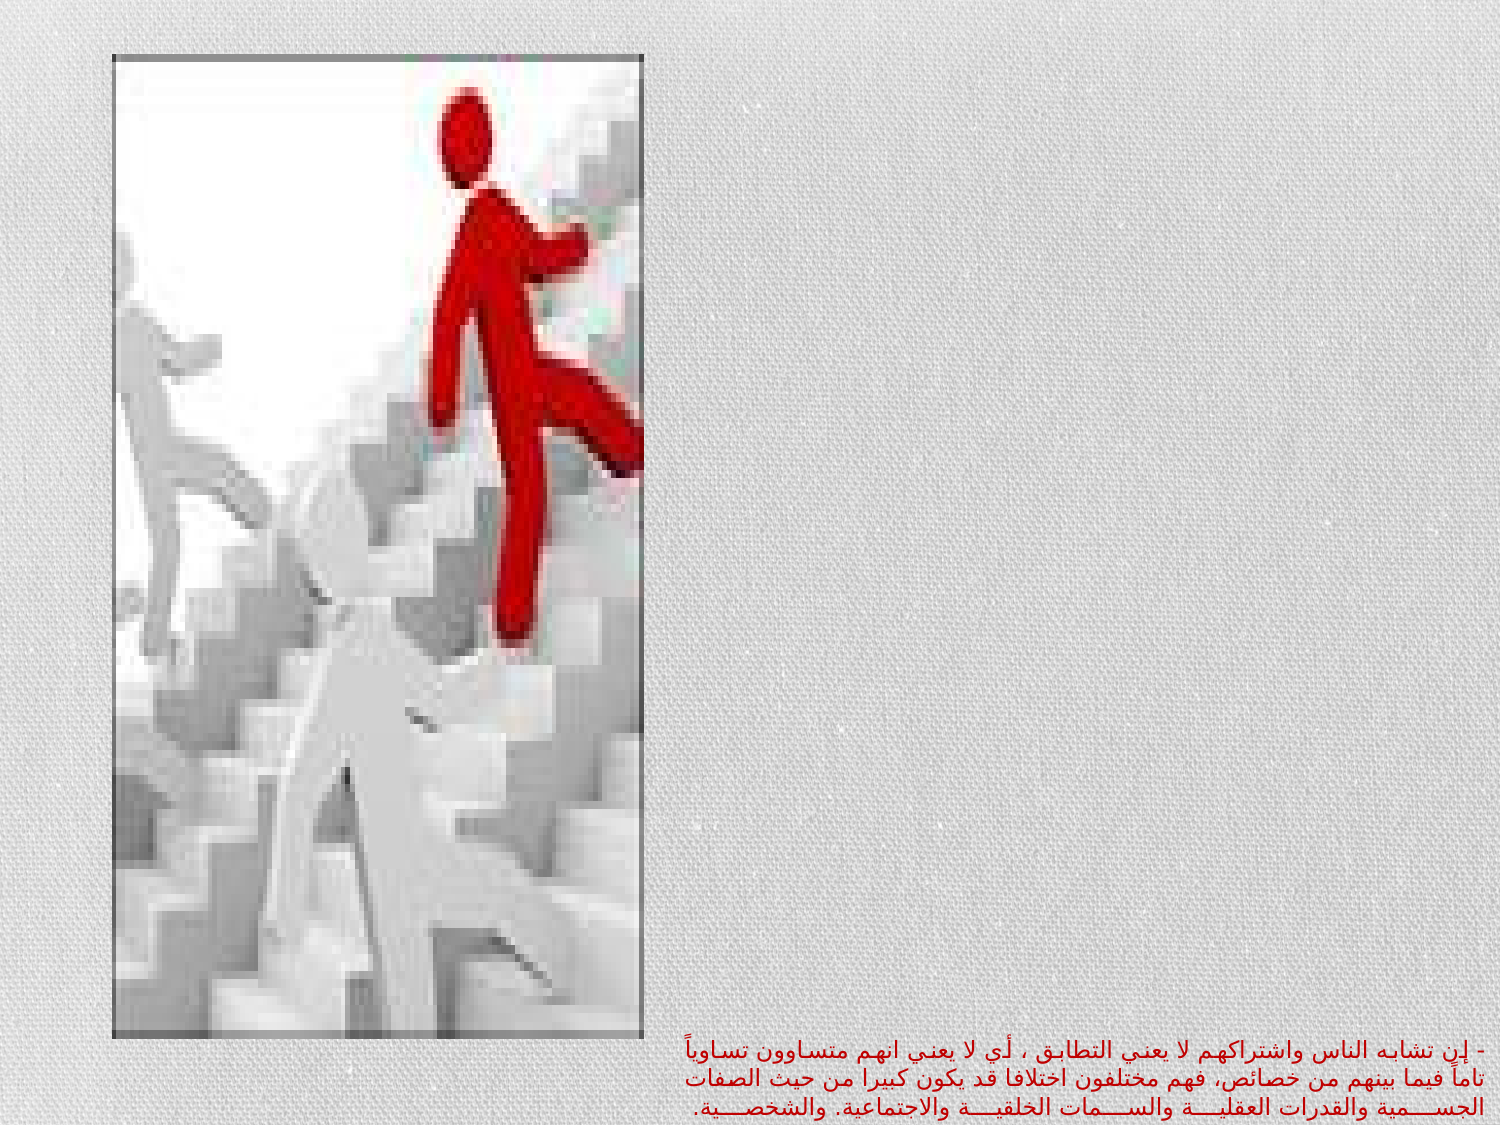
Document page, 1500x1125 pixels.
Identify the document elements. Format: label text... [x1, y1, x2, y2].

title - إن تشابه الناس واشتراكهم لا يعني التطابق ، أي لا يعني انهم متساوون تساوياً تاماً فيما بينهم من خصائص، فهم مختلفون اختلافا قد يكون كبيرا من حيث الصفات الجسمية والقدرات العقلية والسمات الخلقية والاجتماعية. والشخصية. [669, 999, 1500, 1125]
picture [111, 54, 644, 1040]
